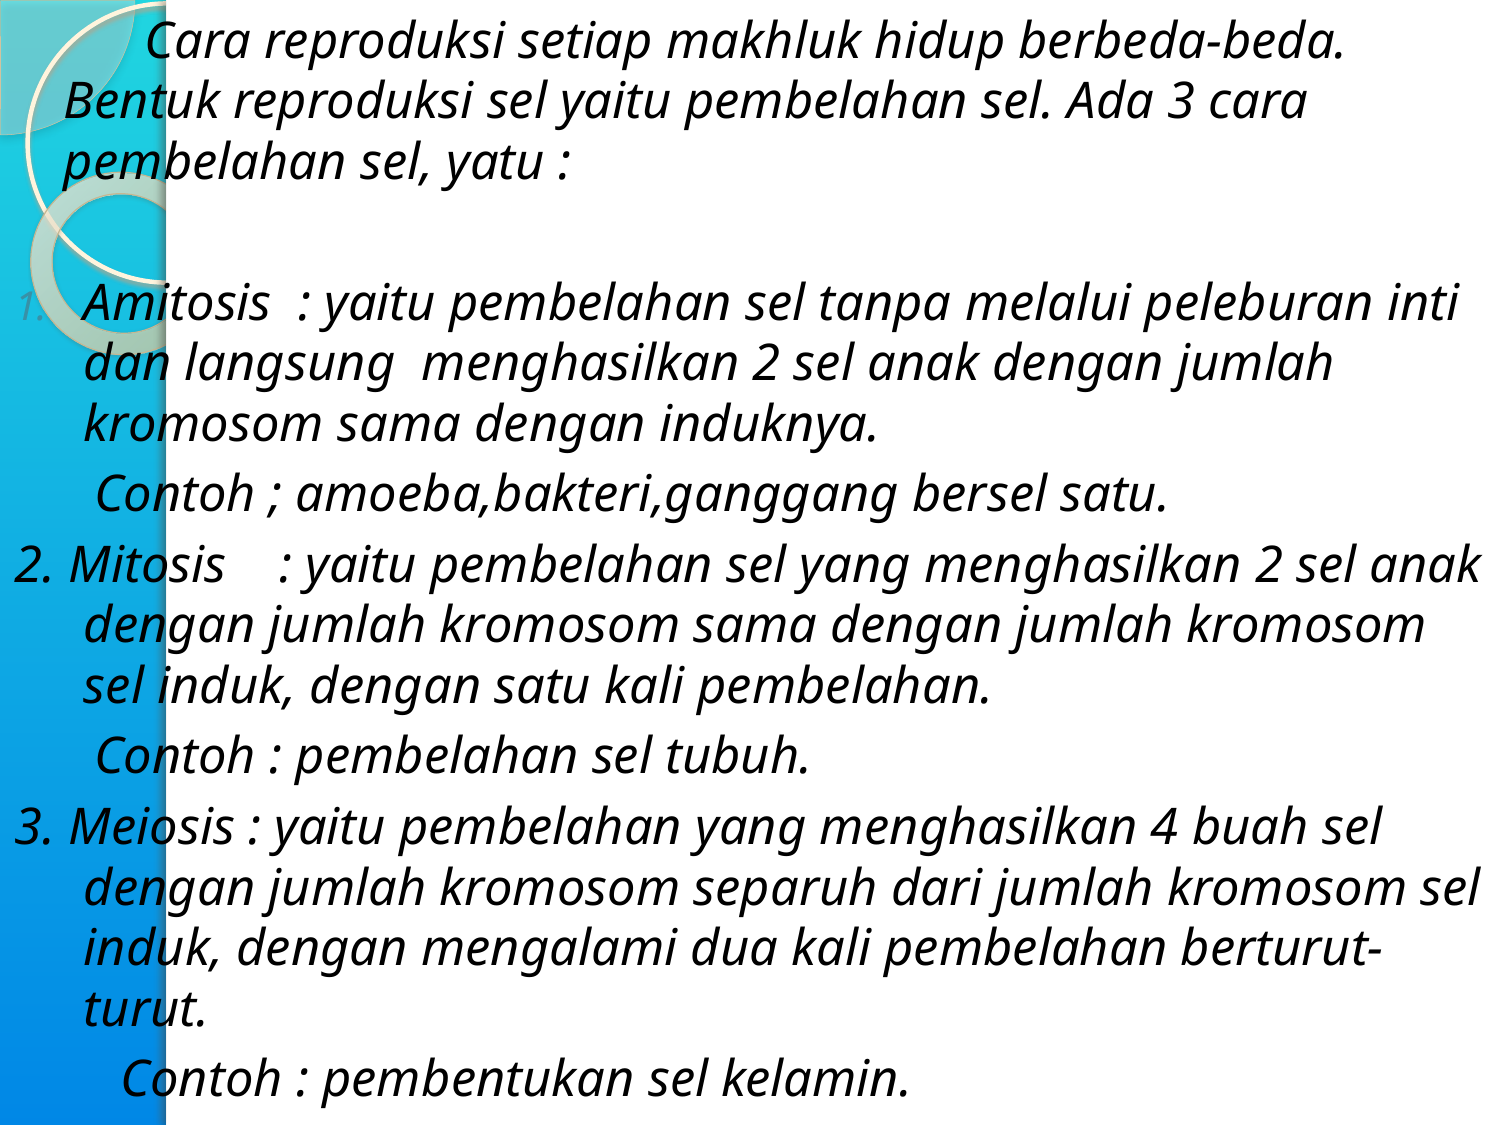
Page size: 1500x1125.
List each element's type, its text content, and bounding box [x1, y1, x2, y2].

list Cara reproduksi setiap makhluk hidup berbeda-beda. Bentuk reproduksi sel yaitu pembelahan sel. Ada 3 cara pembelahan sel, yatu : Amitosis : yaitu pembelahan sel tanpa melalui peleburan inti dan langsung menghasilkan 2 sel anak dengan jumlah kromosom sama dengan induknya. Contoh ; amoeba,bakteri,ganggang bersel satu. 2. Mitosis : yaitu pembelahan sel yang menghasilkan 2 sel anak dengan jumlah kromosom sama dengan jumlah kromosom sel induk, dengan satu kali pembelahan. Contoh : pembelahan sel tubuh. 3. Meiosis : yaitu pembelahan yang menghasilkan 4 buah sel dengan jumlah kromosom separuh dari jumlah kromosom sel induk, dengan mengalami dua kali pembelahan berturut-turut. Contoh : pembentukan sel kelamin. [0, 0, 1500, 1125]
